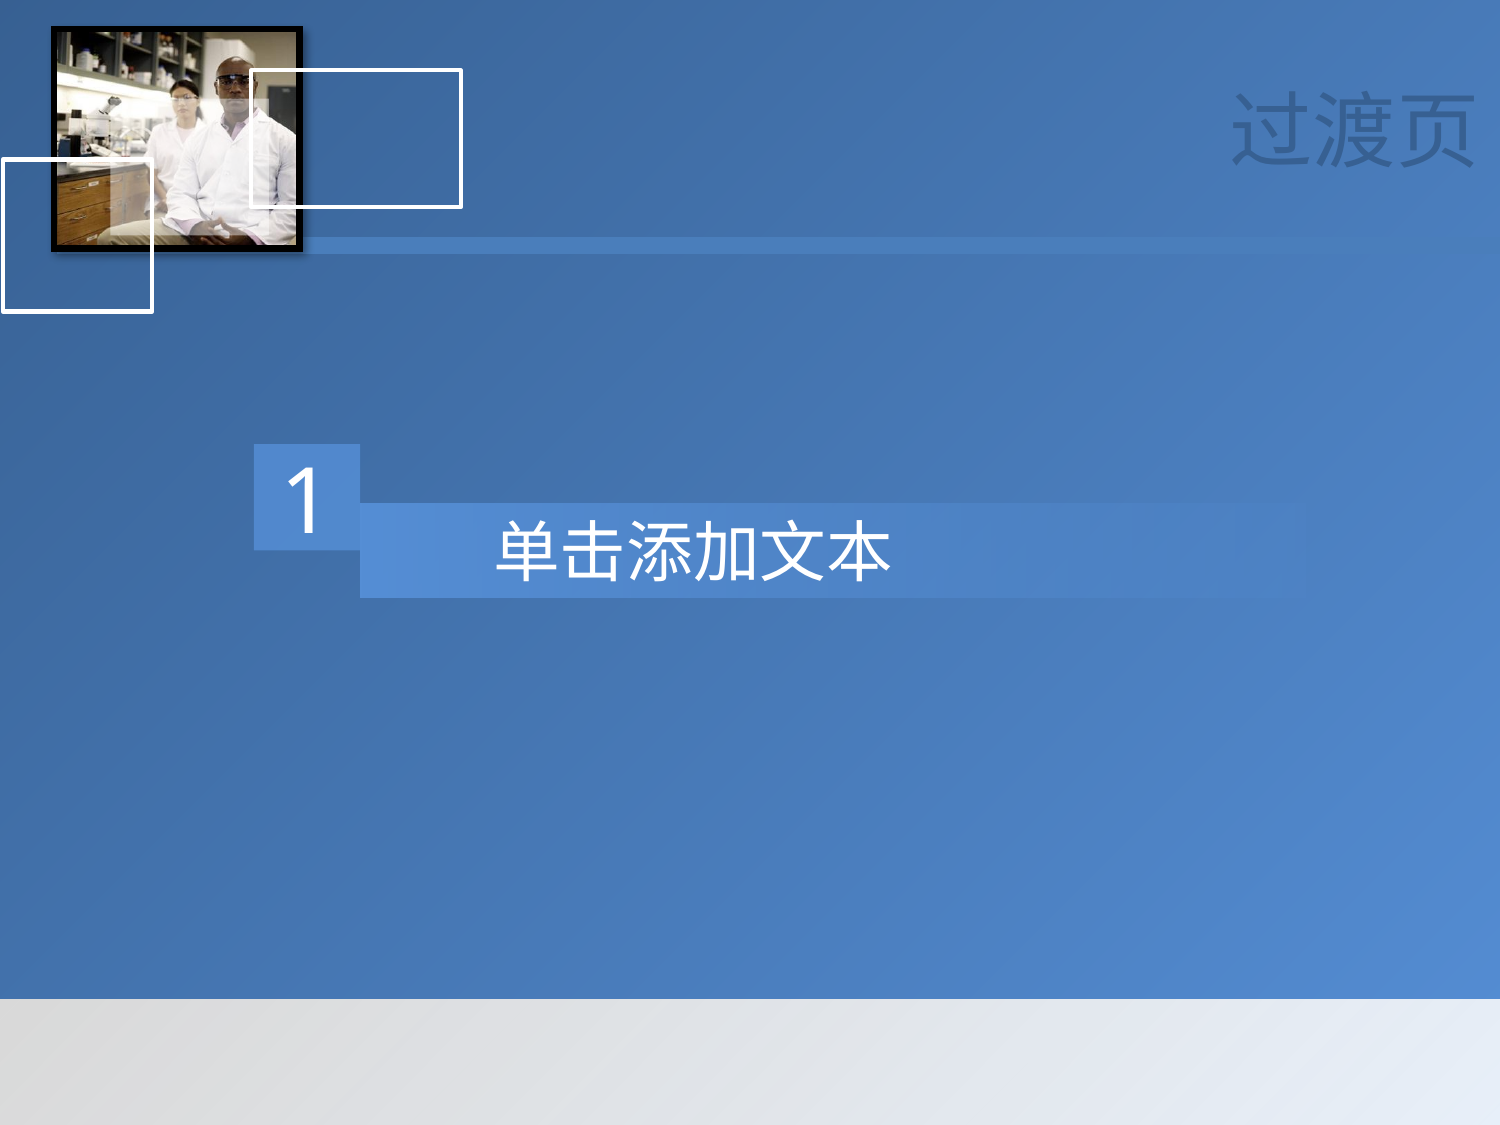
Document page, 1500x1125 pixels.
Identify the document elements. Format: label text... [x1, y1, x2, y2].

picture [57, 162, 150, 245]
text_box 1 [252, 442, 362, 552]
picture [253, 72, 296, 205]
picture [57, 32, 296, 157]
text_box 过渡页 [1210, 70, 1495, 186]
text_box [358, 501, 1307, 600]
text_box 单击添加文本 [478, 501, 916, 597]
picture [154, 209, 296, 245]
